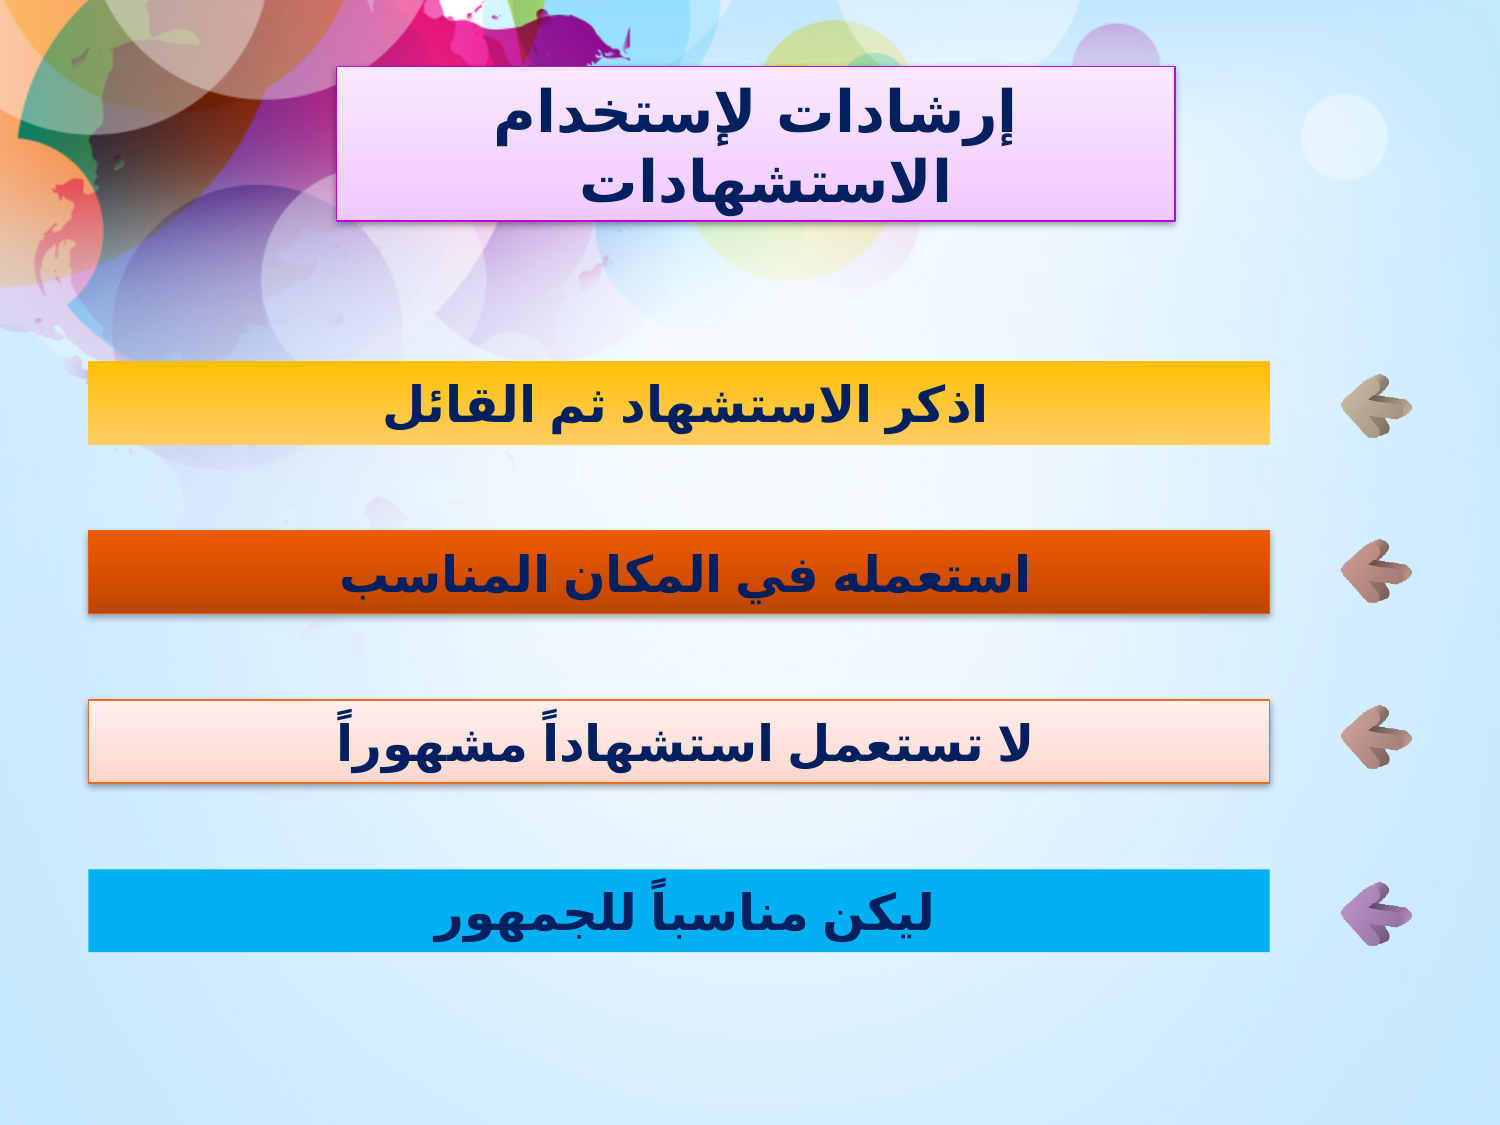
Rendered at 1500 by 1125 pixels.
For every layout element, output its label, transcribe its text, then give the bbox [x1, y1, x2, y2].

picture [0, 0, 1500, 1125]
text_box لا تستعمل استشهاداً مشهوراً [88, 699, 1270, 784]
text_box استعمله في المكان المناسب [88, 530, 1270, 614]
text_box ليكن مناسباً للجمهور [88, 869, 1270, 953]
text_box إرشادات لإستخدام الاستشهادات [336, 66, 1176, 222]
text_box اذكر الاستشهاد ثم القائل [88, 361, 1270, 445]
